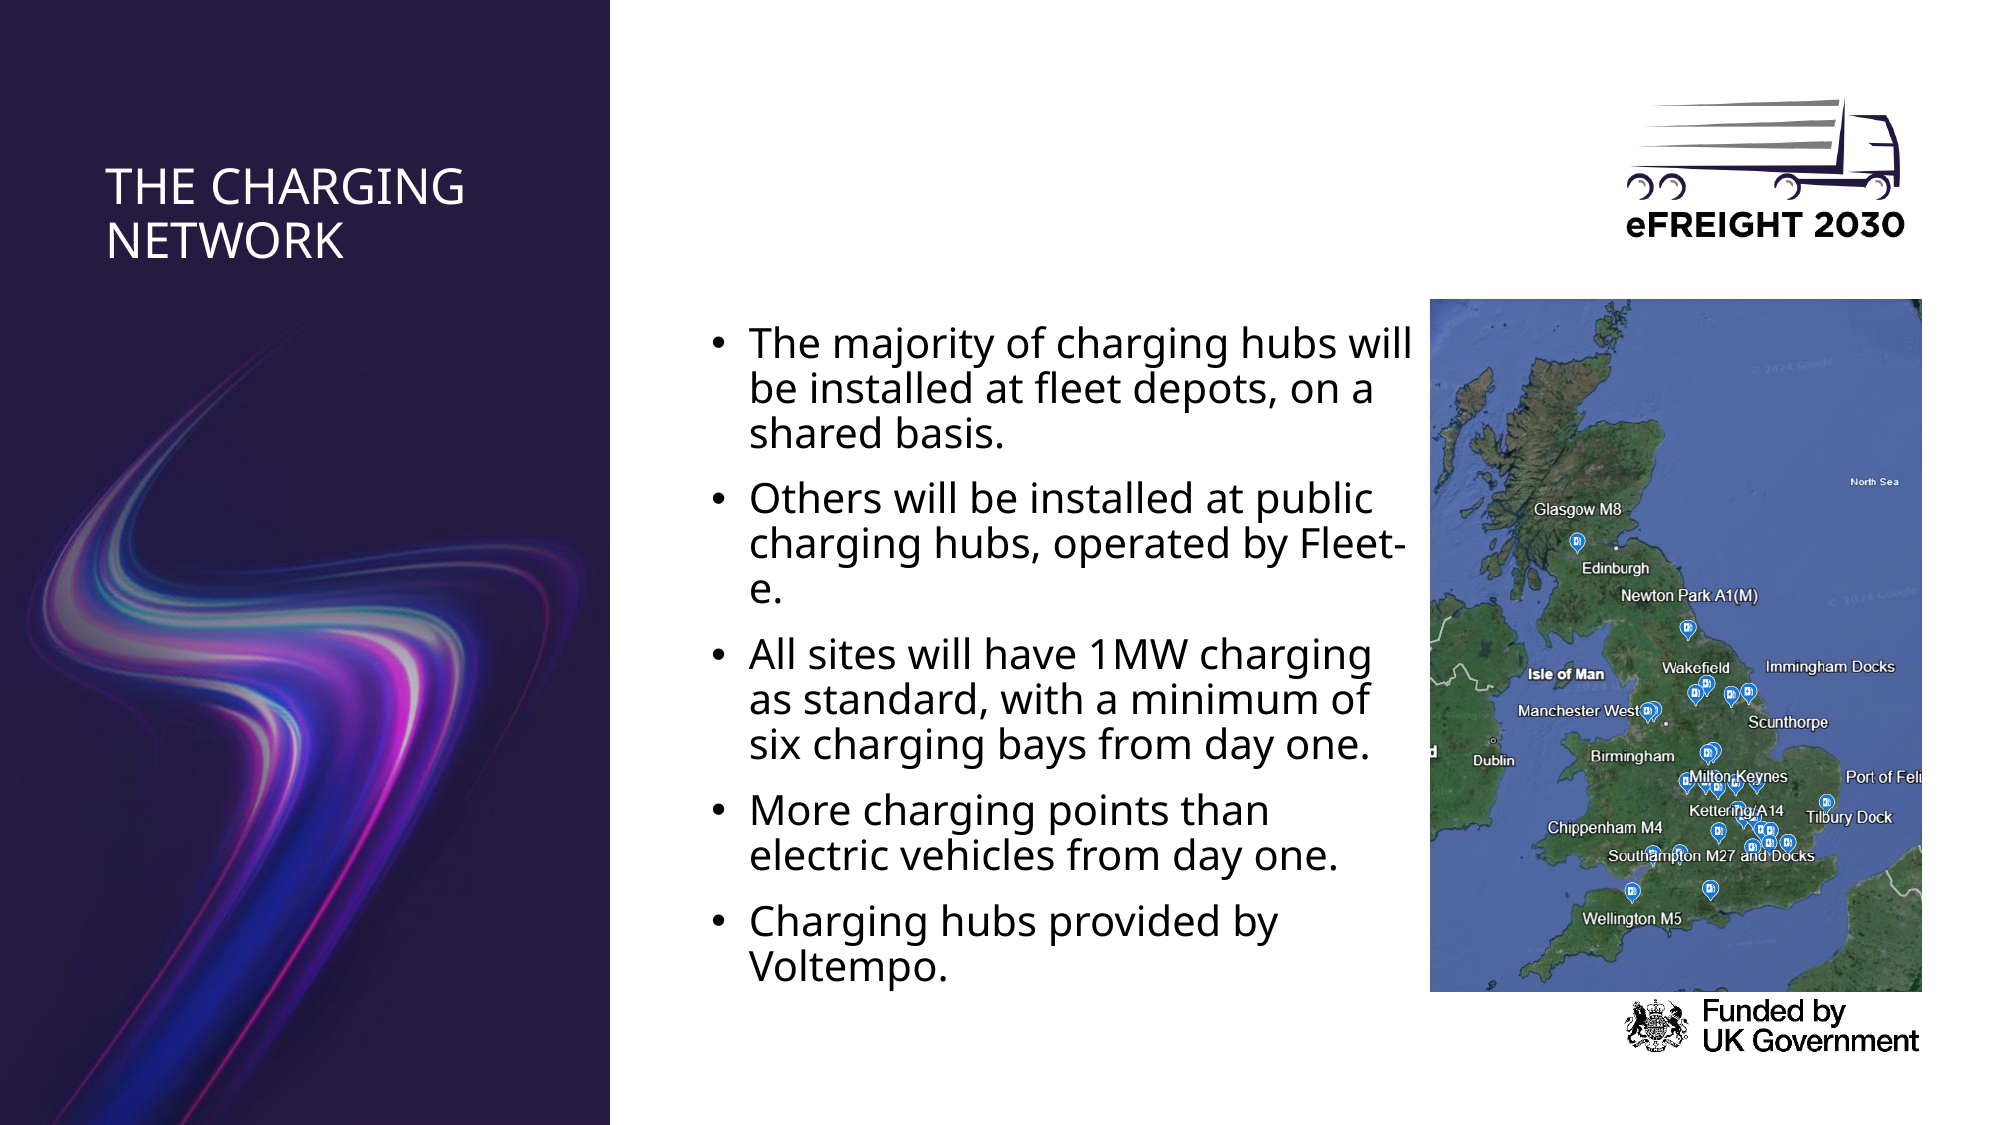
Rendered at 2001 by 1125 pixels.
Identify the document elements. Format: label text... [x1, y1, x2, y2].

title THE CHARGING NETWORK [90, 154, 597, 277]
picture [0, 0, 610, 1125]
list The majority of charging hubs will be installed at fleet depots, on a shared basis. Others will be installed at public charging hubs, operated by Fleet-e. All sites will have 1MW charging as standard, with a minimum of six charging bays from day one. More charging points than electric vehicles from day one. Charging hubs provided by Voltempo. [696, 299, 1431, 1014]
picture [1430, 299, 1926, 1059]
